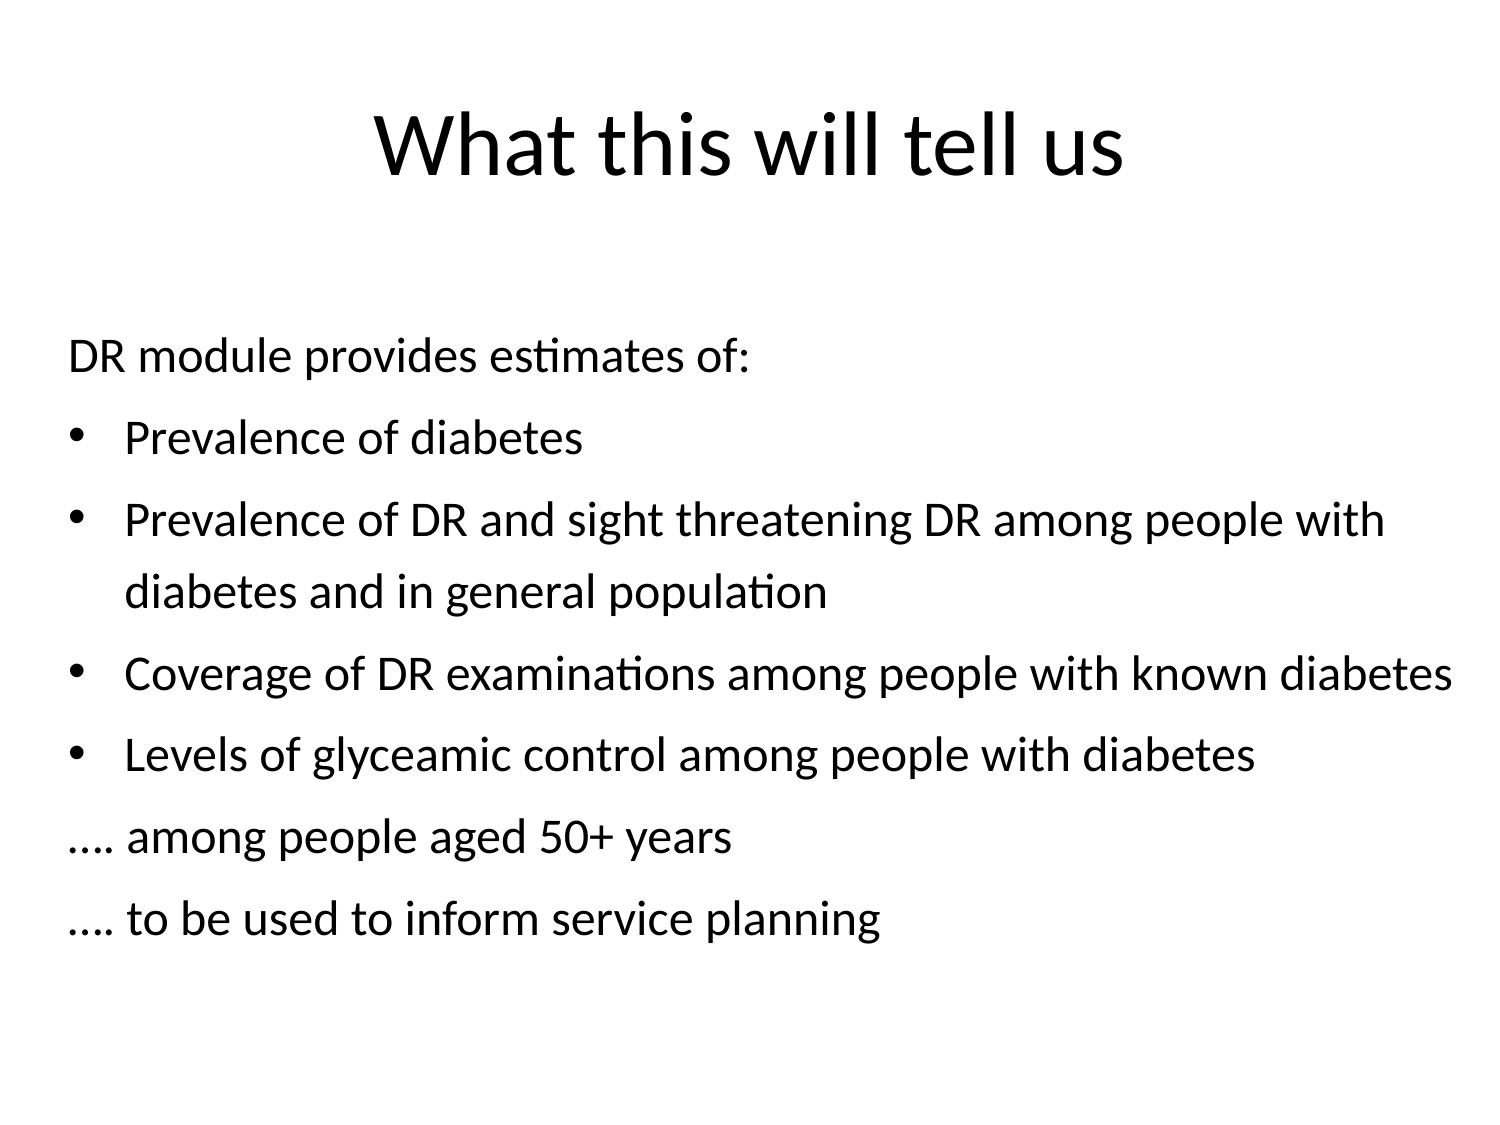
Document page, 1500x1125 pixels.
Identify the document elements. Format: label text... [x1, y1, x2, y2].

list DR module provides estimates of: Prevalence of diabetes Prevalence of DR and sight threatening DR among people with diabetes and in general population Coverage of DR examinations among people with known diabetes Levels of glyceamic control among people with diabetes …. among people aged 50+ years …. to be used to inform service planning [52, 302, 1471, 1048]
title What this will tell us [74, 44, 1426, 233]
